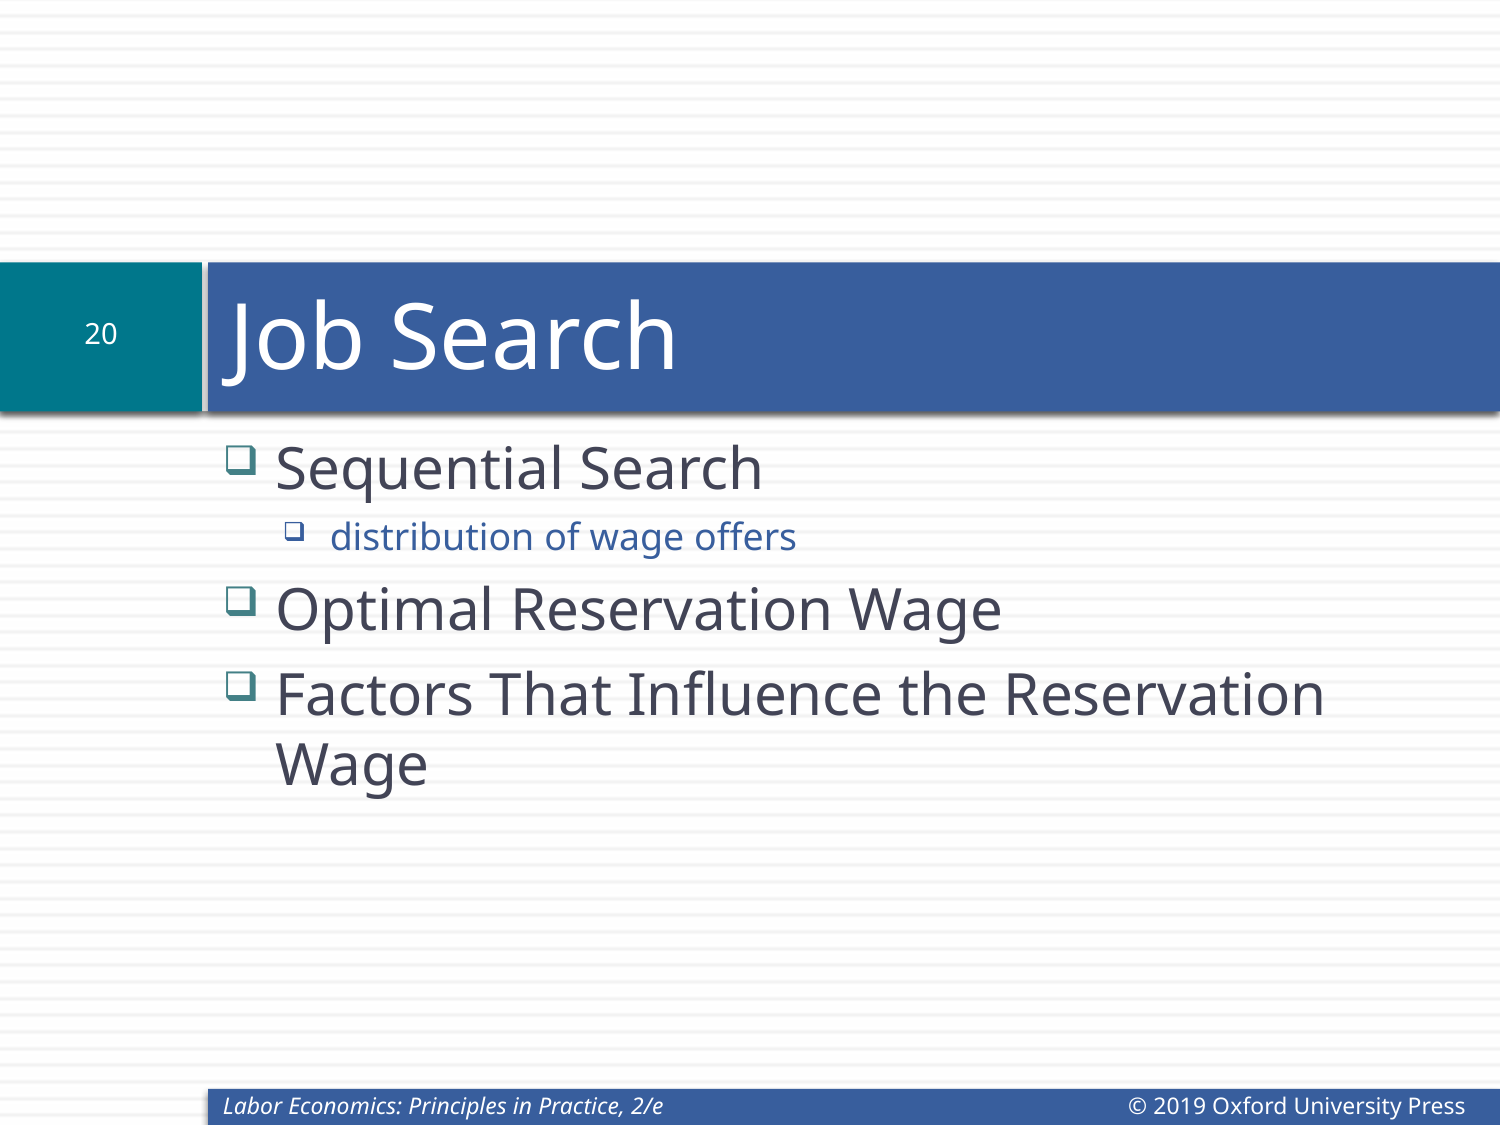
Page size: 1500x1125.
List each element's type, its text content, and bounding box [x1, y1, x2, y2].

footer © 2019 Oxford University Press [835, 1090, 1481, 1125]
list Sequential Search distribution of wage offers Optimal Reservation Wage Factors That Influence the Reservation Wage [208, 423, 1484, 1084]
slide_number Labor Economics: Principles in Practice, 2/e [208, 1090, 756, 1125]
slide_number 19 [0, 260, 202, 410]
title Job Search [214, 262, 1489, 412]
